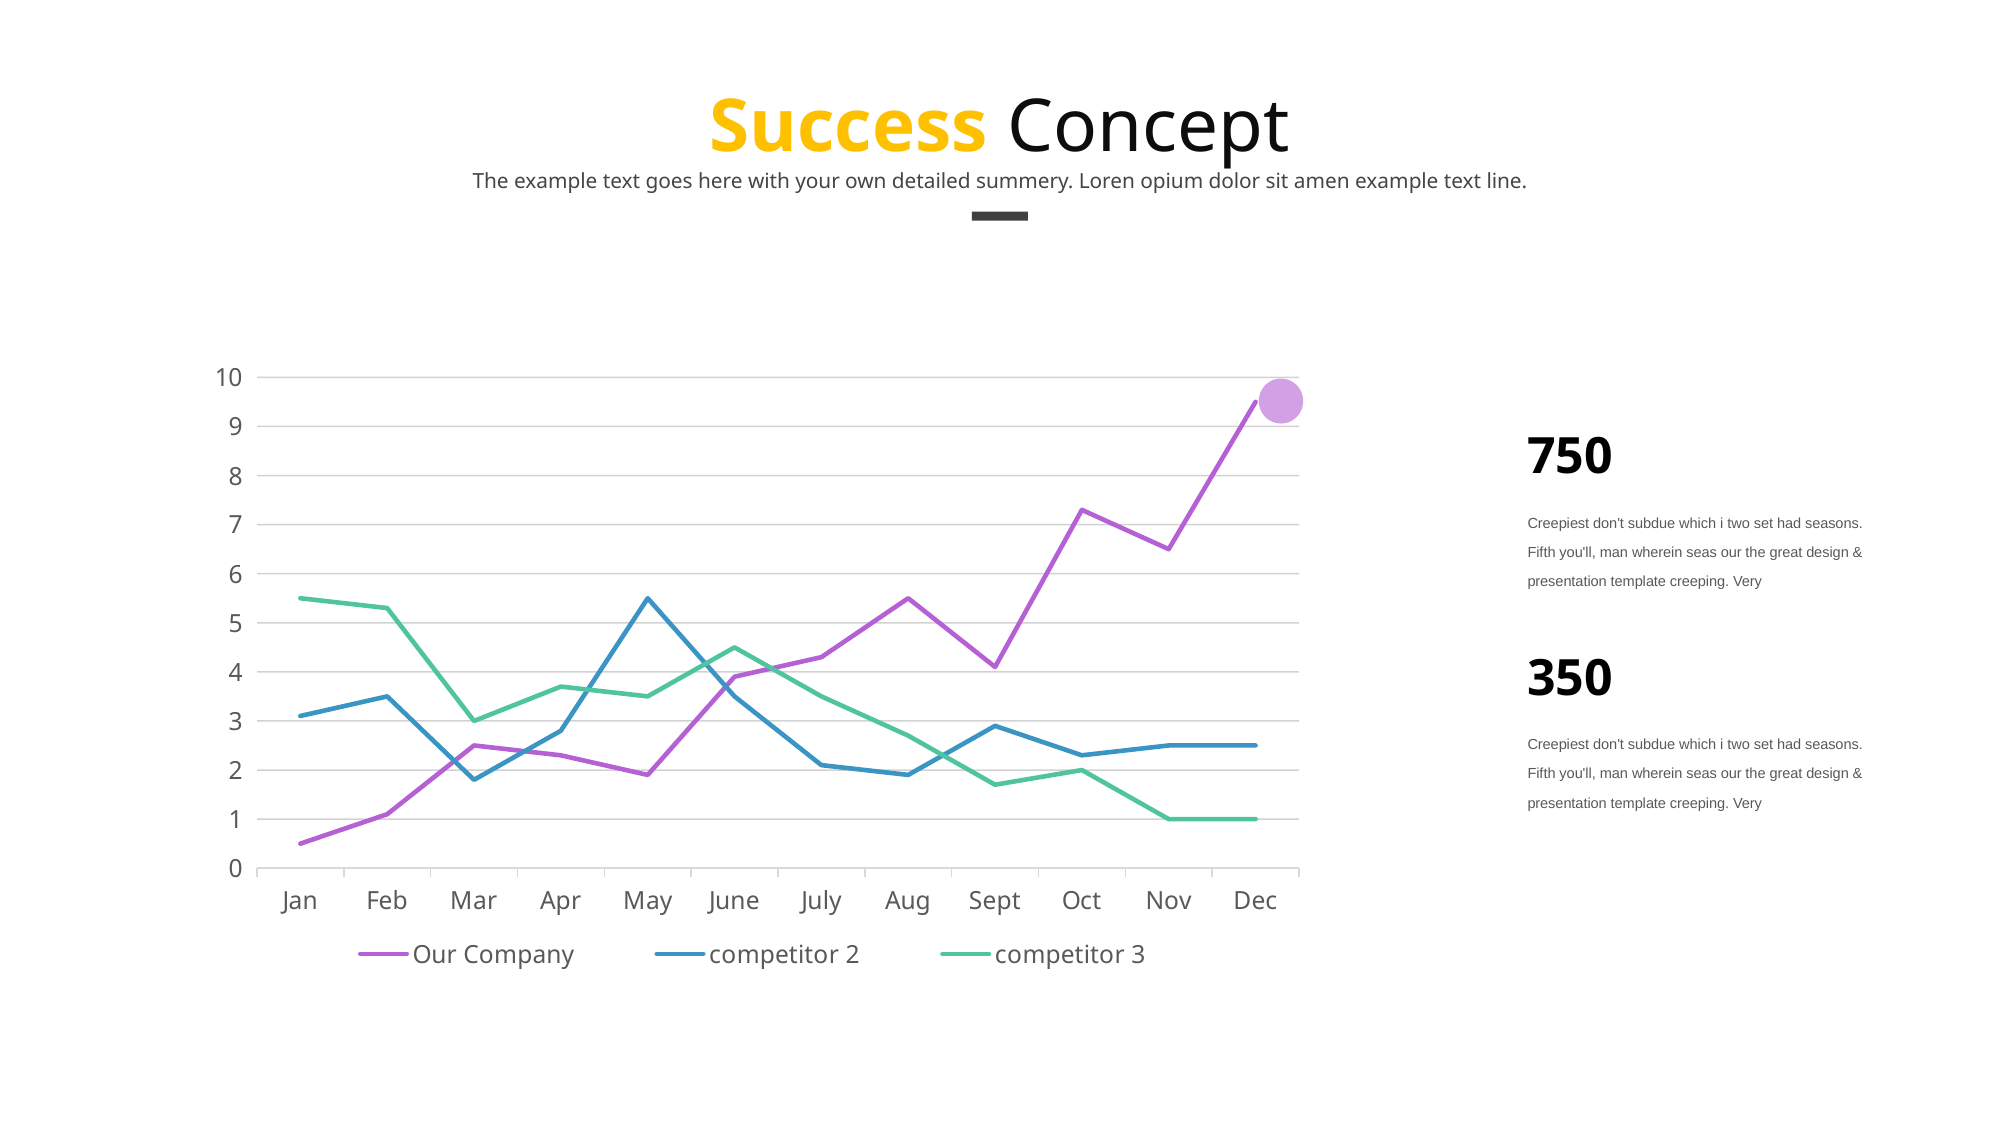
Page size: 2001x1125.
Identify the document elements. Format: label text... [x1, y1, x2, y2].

text_box The example text goes here with your own detailed summery. Loren opium dolor sit amen example text line. [407, 160, 1593, 201]
chart [214, 350, 1330, 985]
text_box [971, 210, 1029, 222]
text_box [1512, 637, 1888, 816]
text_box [1512, 416, 1888, 595]
text_box Success Concept [137, 80, 1863, 163]
